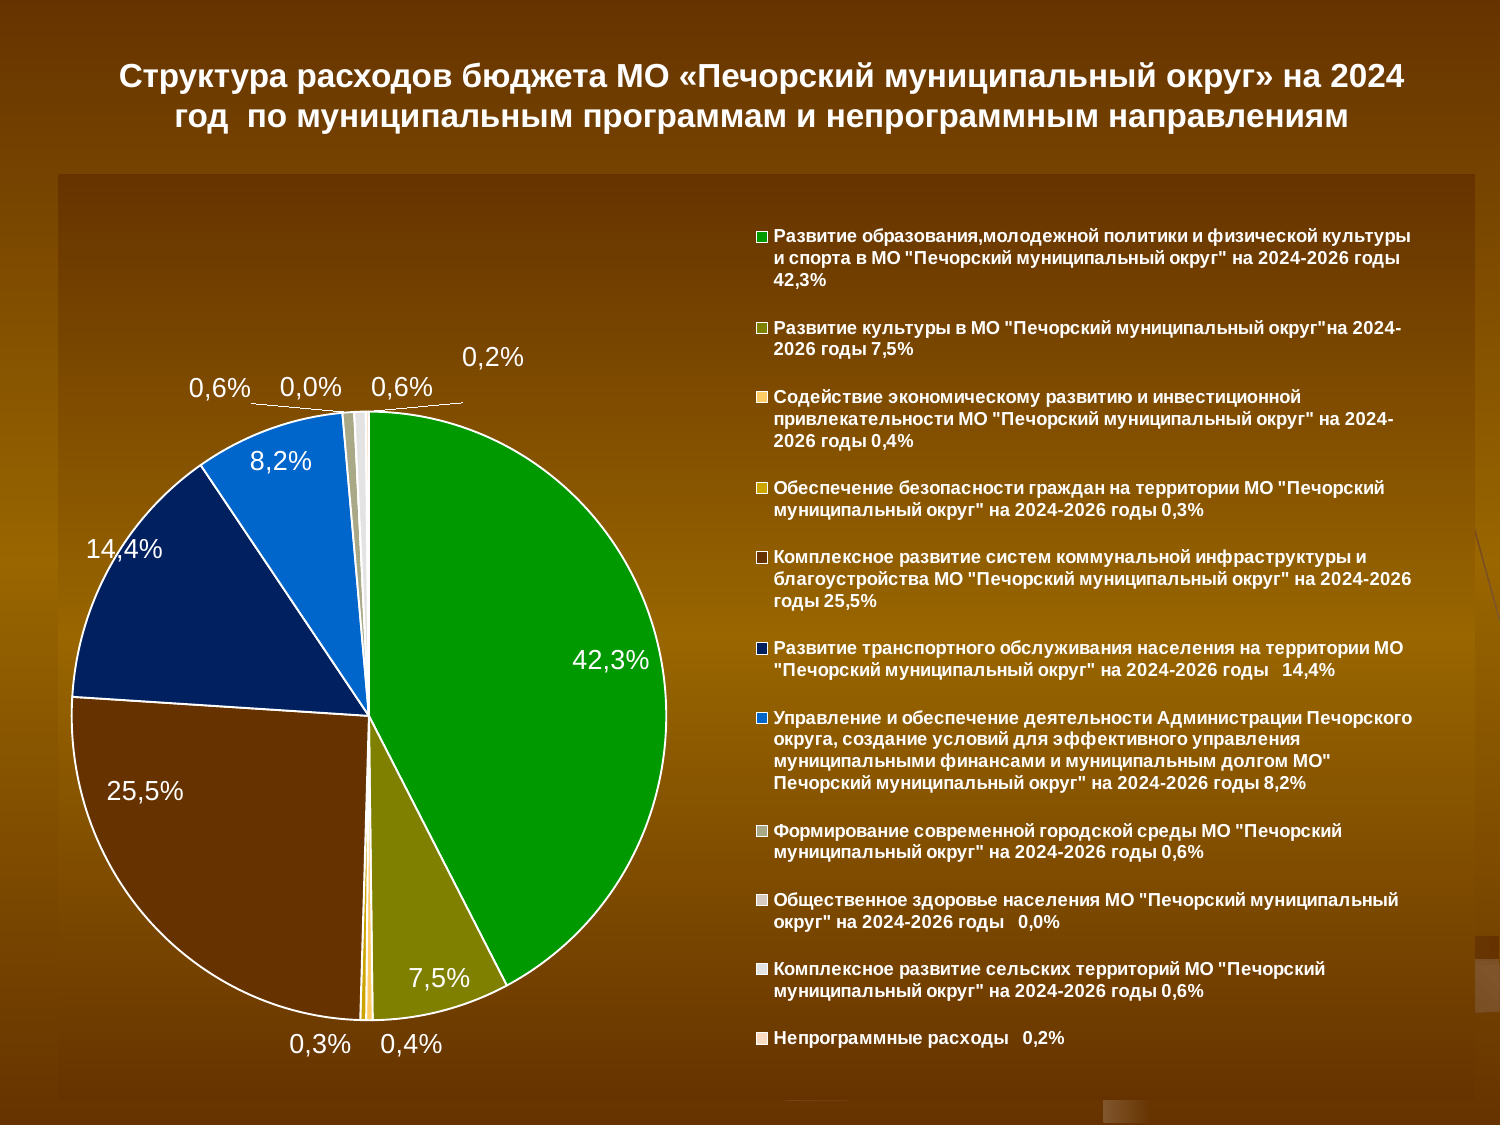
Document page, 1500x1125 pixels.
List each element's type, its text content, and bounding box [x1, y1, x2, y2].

title Структура расходов бюджета МО «Печорский муниципальный округ» на 2024 год по муниципальным программам и непрограммным направлениям [99, 0, 1426, 174]
chart [24, 174, 1476, 1101]
